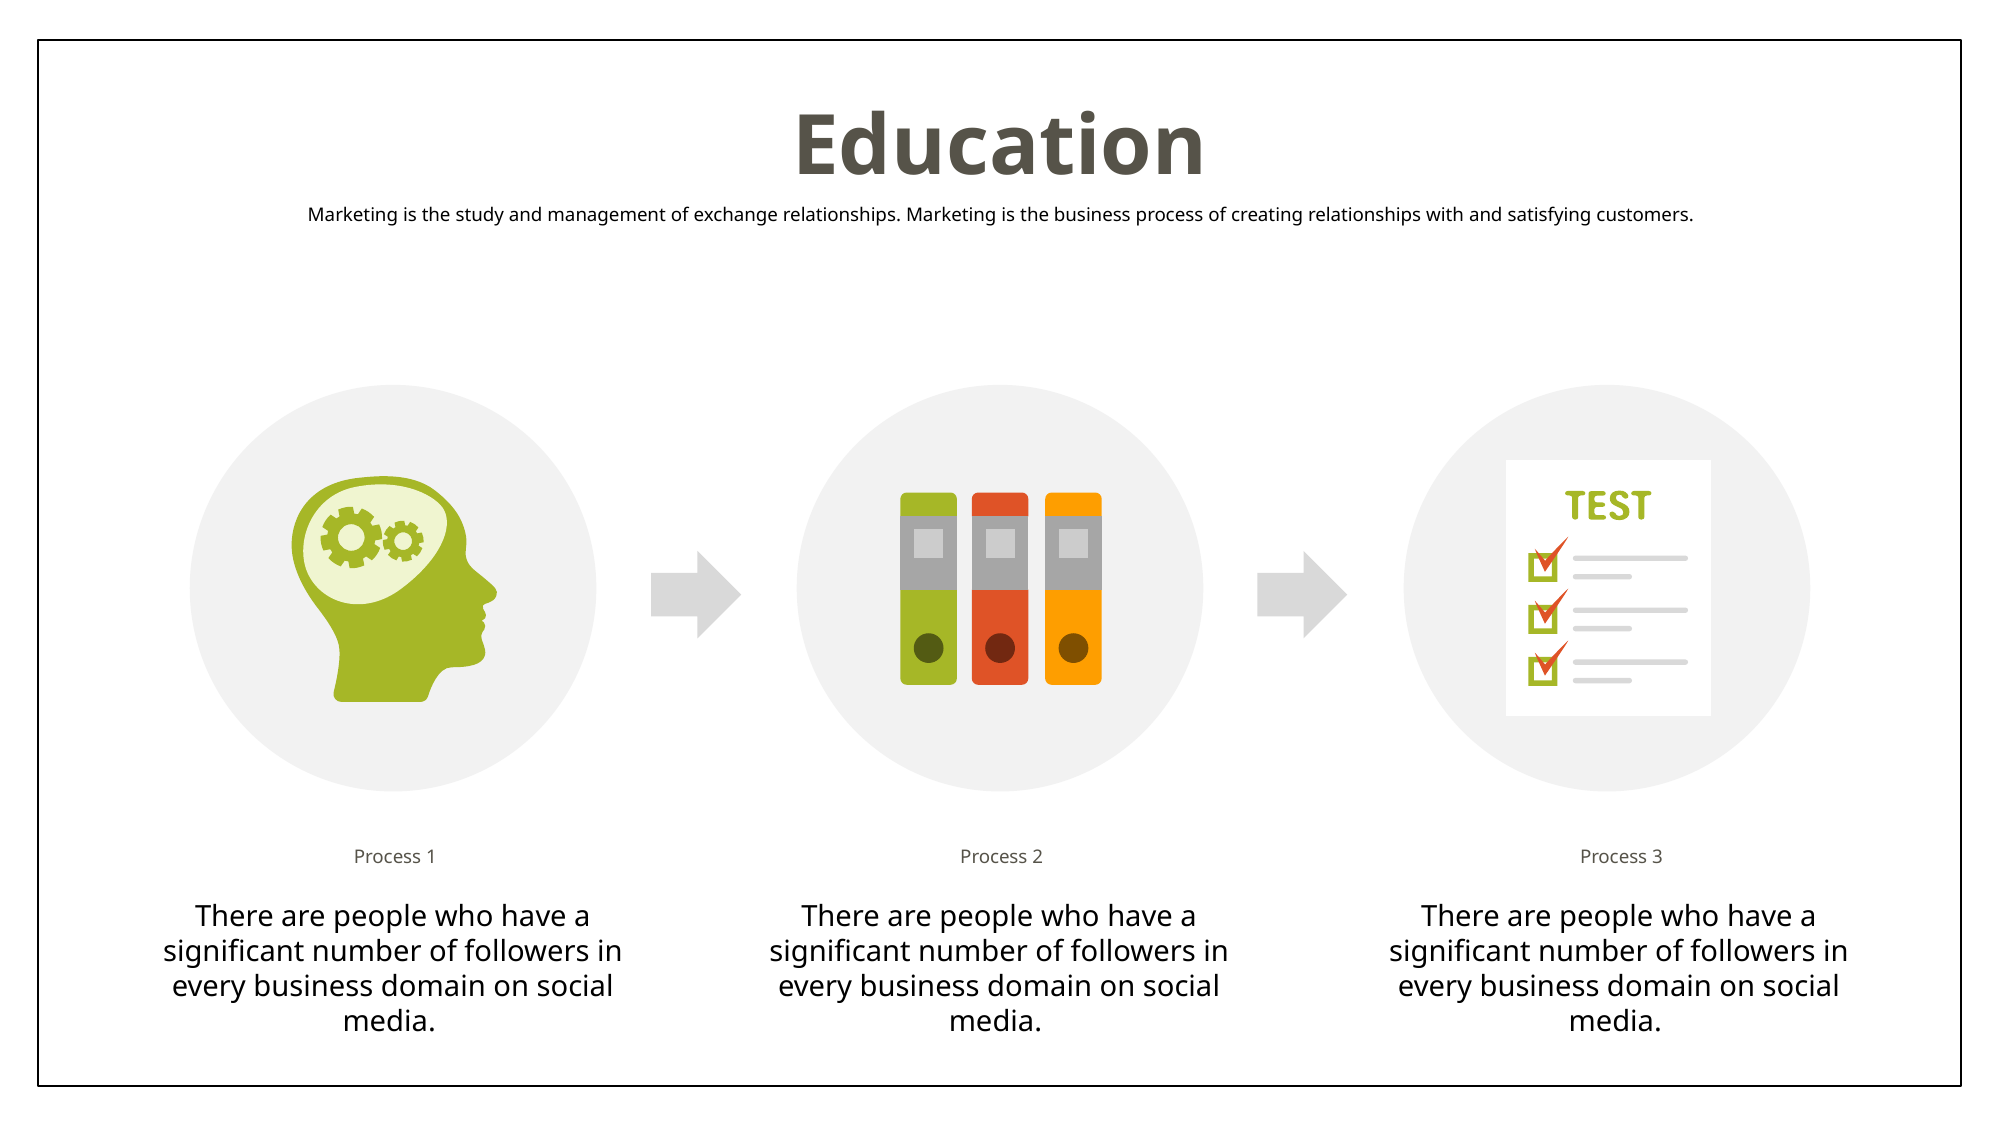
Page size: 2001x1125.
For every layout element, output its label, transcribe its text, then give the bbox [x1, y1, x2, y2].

text_box [1528, 604, 1558, 634]
text_box [1572, 607, 1689, 613]
text_box [1505, 459, 1711, 717]
text_box [1534, 536, 1569, 572]
text_box [1528, 553, 1558, 582]
text_box Marketing is the study and management of exchange relationships. Marketing is the business process of creating relationships with and satisfying customers. [219, 195, 1781, 233]
text_box [1631, 490, 1652, 520]
text_box [649, 549, 743, 640]
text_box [1357, 836, 1881, 1012]
text_box Education [777, 83, 1223, 195]
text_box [289, 473, 497, 703]
text_box [1588, 491, 1607, 520]
text_box [1534, 640, 1569, 676]
text_box [1609, 490, 1630, 521]
text_box [1572, 659, 1689, 665]
text_box [1572, 555, 1689, 561]
text_box [1402, 383, 1812, 794]
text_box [898, 490, 1102, 687]
text_box [1534, 588, 1569, 624]
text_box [131, 836, 655, 1012]
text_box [737, 836, 1262, 1012]
text_box [795, 383, 1205, 794]
text_box [1572, 625, 1633, 632]
text_box [1572, 574, 1633, 580]
text_box [188, 383, 598, 794]
text_box [1565, 490, 1586, 520]
text_box [1528, 656, 1558, 686]
text_box [1572, 677, 1633, 684]
text_box [1255, 549, 1349, 640]
